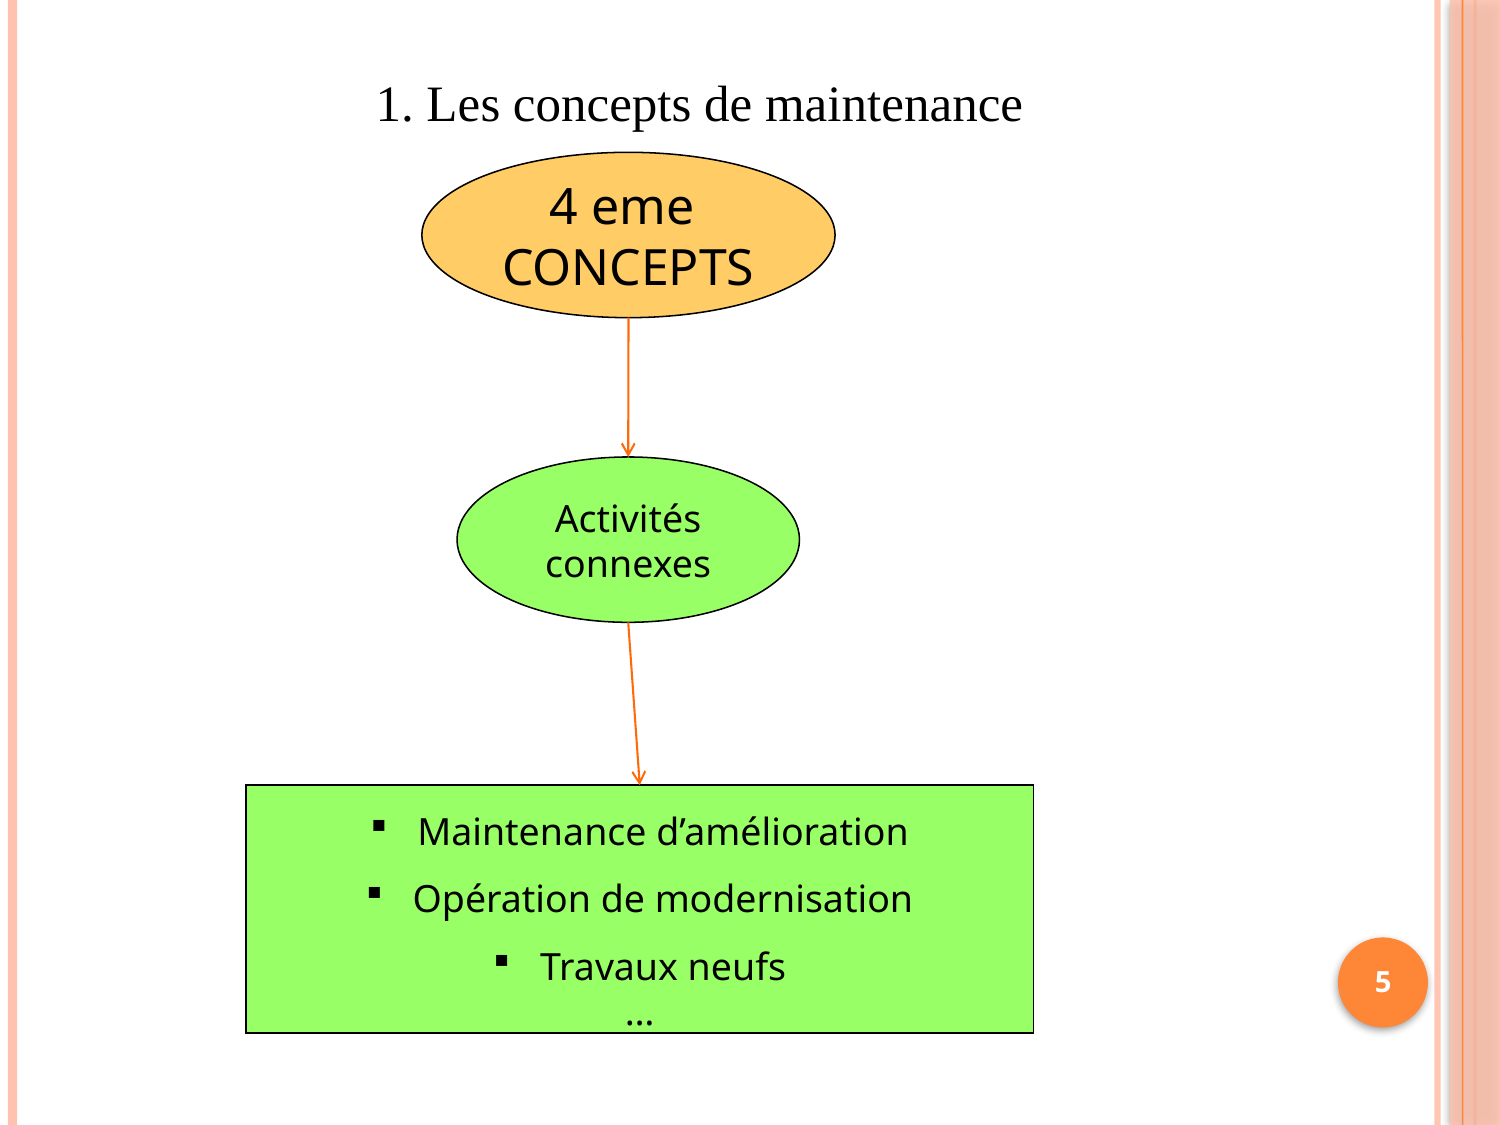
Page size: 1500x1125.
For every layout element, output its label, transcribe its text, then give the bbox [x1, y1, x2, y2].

slide_number 5 [1333, 940, 1434, 1027]
text_box 4 eme CONCEPTS [421, 152, 836, 318]
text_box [627, 621, 641, 786]
text_box Maintenance d’amélioration Opération de modernisation Travaux neufs … [246, 785, 1034, 1034]
text_box 1. Les concepts de maintenance [93, 0, 1319, 141]
text_box Activités connexes [457, 456, 800, 623]
